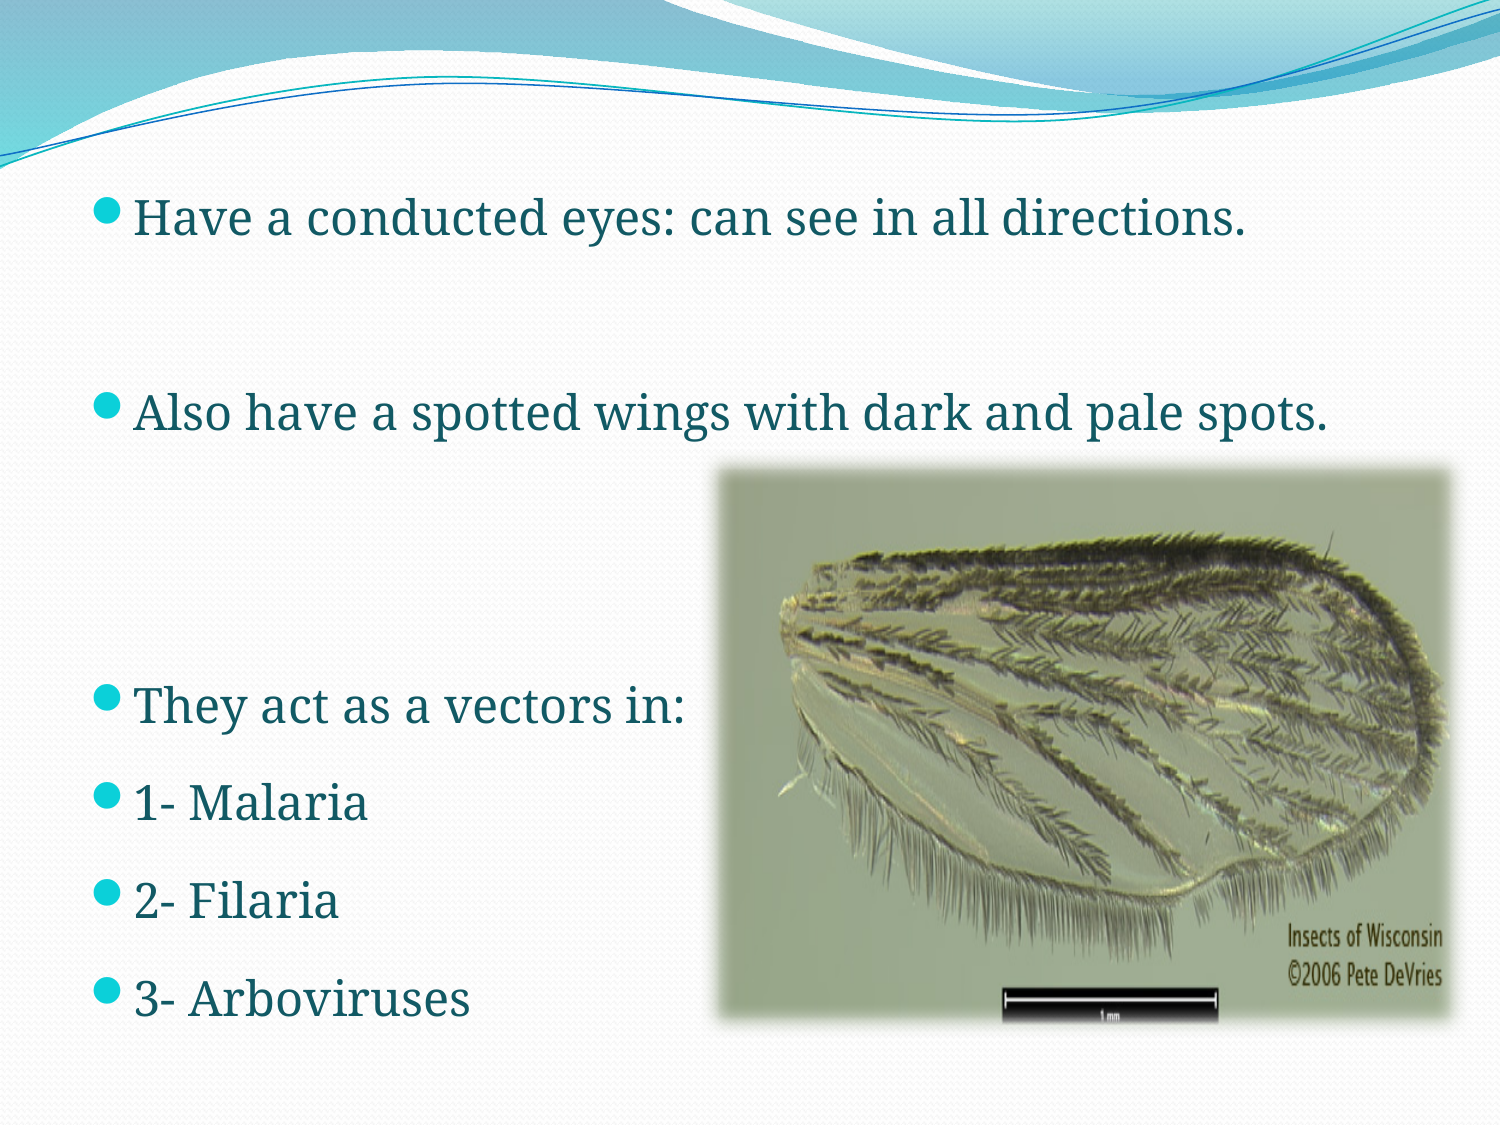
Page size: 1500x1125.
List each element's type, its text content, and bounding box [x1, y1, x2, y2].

picture [699, 449, 1469, 1038]
list Have a conducted eyes: can see in all directions. Also have a spotted wings with dark and pale spots. They act as a vectors in: 1- Malaria 2- Filaria 3- Arboviruses [75, 149, 1425, 1038]
